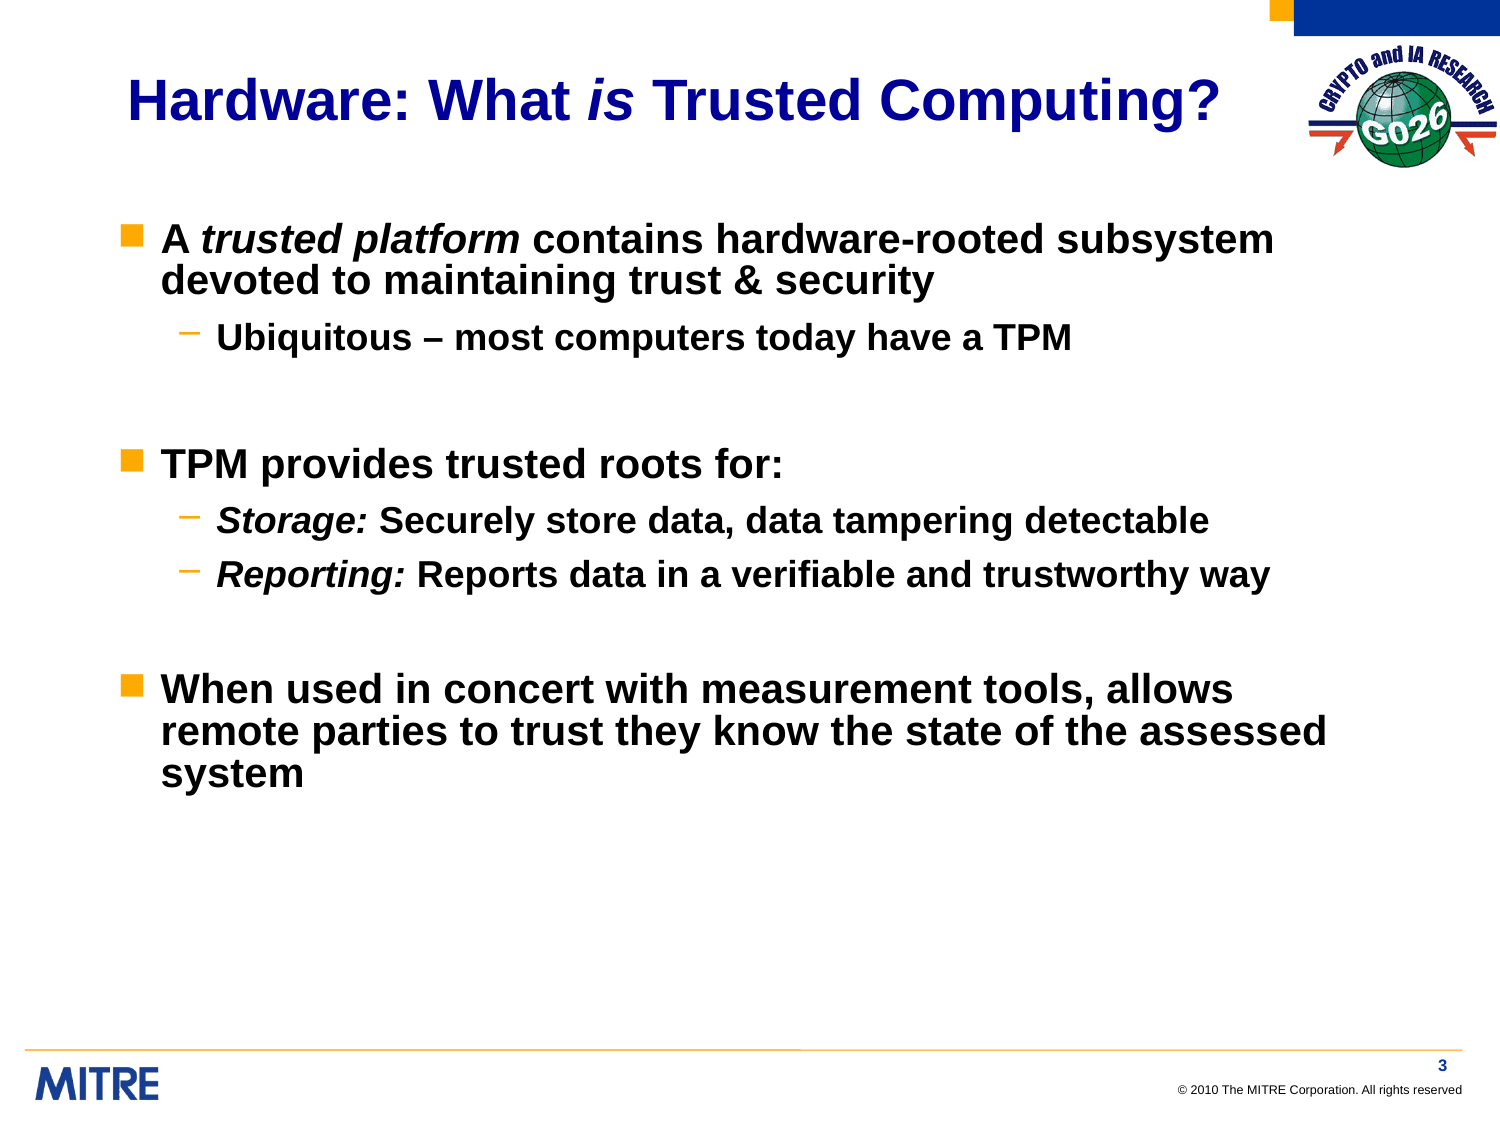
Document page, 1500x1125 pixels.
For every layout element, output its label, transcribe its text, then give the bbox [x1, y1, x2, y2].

picture [1306, 37, 1500, 174]
picture [30, 1064, 163, 1106]
slide_number 3 [1374, 1049, 1463, 1076]
title Hardware: What is Trusted Computing? [112, 62, 1288, 151]
list A trusted platform contains hardware-rooted subsystem devoted to maintaining trust & security Ubiquitous – most computers today have a TPM TPM provides trusted roots for: Storage: Securely store data, data tampering detectable Reporting: Reports data in a verifiable and trustworthy way When used in concert with measurement tools, allows remote parties to trust they know the state of the assessed system [108, 212, 1371, 1002]
